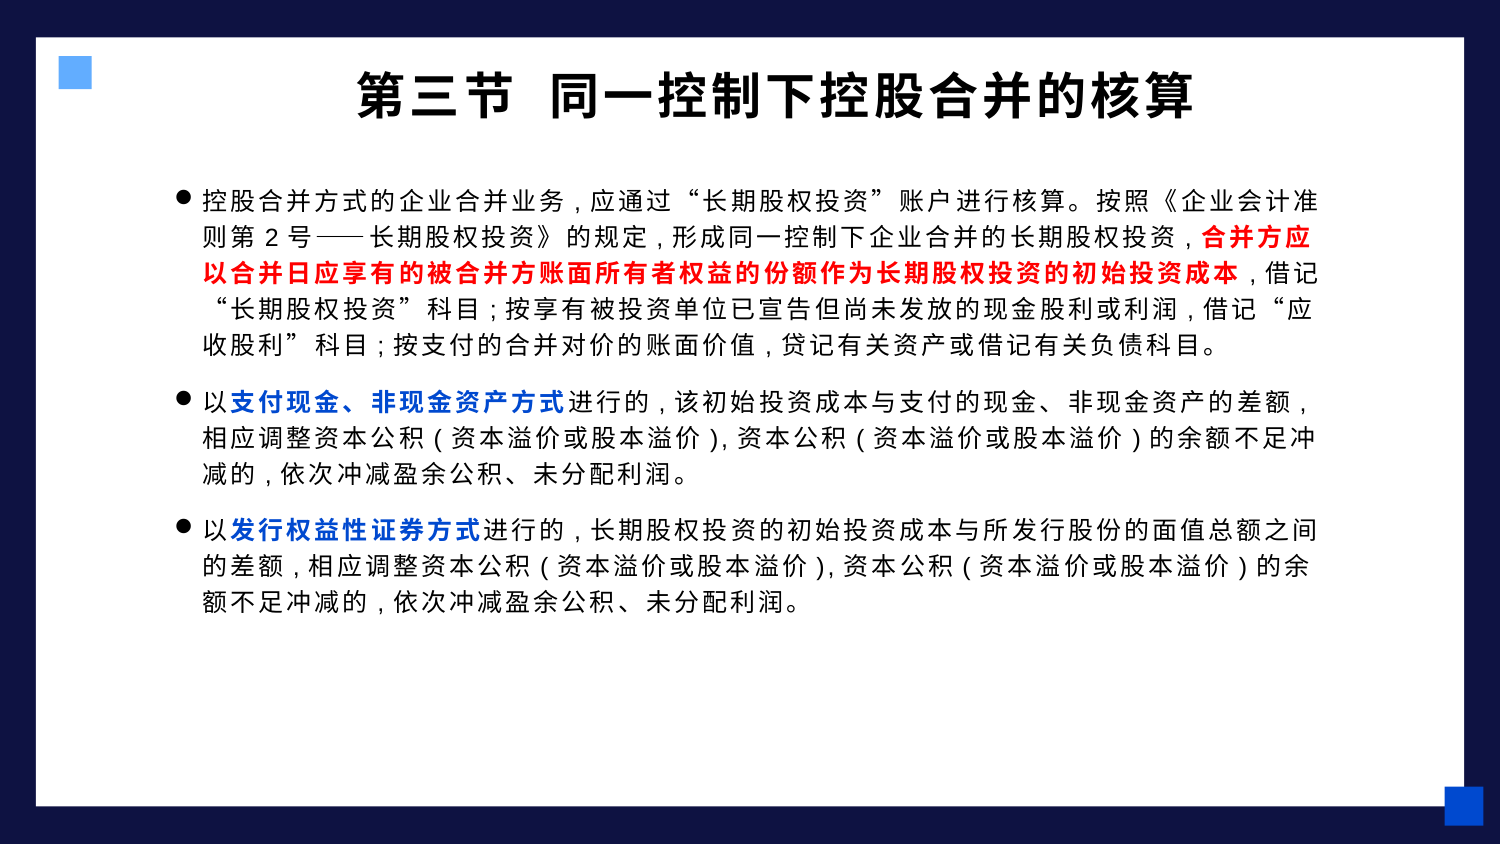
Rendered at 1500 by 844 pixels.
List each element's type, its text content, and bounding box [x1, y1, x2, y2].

list 控股合并方式的企业合并业务,应通过“长期股权投资”账户进行核算。按照《企业会计准则第2号——长期股权投资》的规定,形成同一控制下企业合并的长期股权投资,合并方应以合并日应享有的被合并方账面所有者权益的份额作为长期股权投资的初始投资成本,借记“长期股权投资”科目;按享有被投资单位已宣告但尚未发放的现金股利或利润,借记“应收股利”科目;按支付的合并对价的账面价值,贷记有关资产或借记有关负债科目。 以支付现金、非现金资产方式进行的,该初始投资成本与支付的现金、非现金资产的差额,相应调整资本公积(资本溢价或股本溢价),资本公积(资本溢价或股本溢价)的余额不足冲减的,依次冲减盈余公积、未分配利润。 以发行权益性证券方式进行的,长期股权投资的初始投资成本与所发行股份的面值总额之间的差额,相应调整资本公积(资本溢价或股本溢价),资本公积(资本溢价或股本溢价)的余额不足冲减的,依次冲减盈余公积、未分配利润。 [157, 179, 1343, 604]
title 第三节 同一控制下控股合并的核算 [123, 43, 1424, 133]
